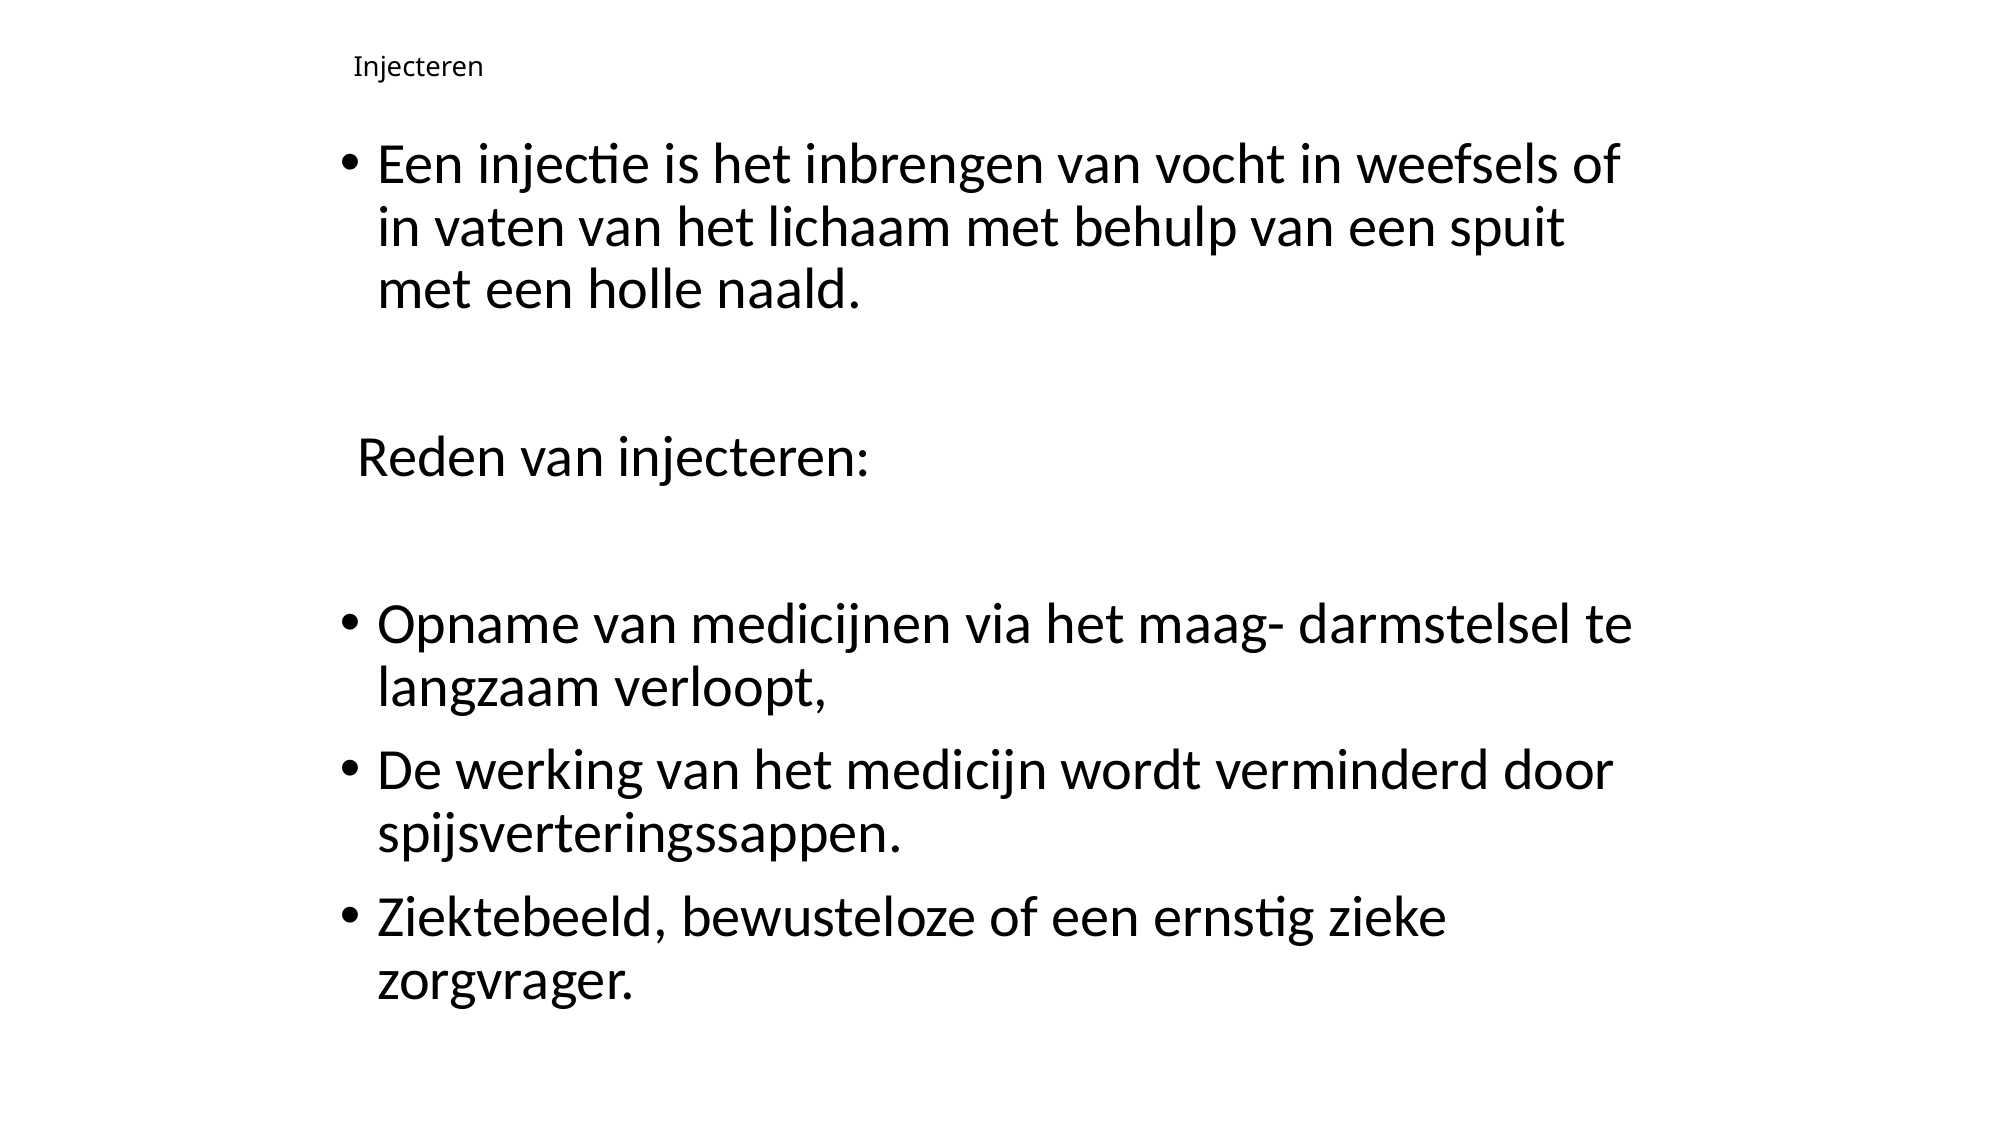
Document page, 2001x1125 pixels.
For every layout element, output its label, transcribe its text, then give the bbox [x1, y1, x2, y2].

title Injecteren [338, 45, 1675, 90]
list Een injectie is het inbrengen van vocht in weefsels of in vaten van het lichaam met behulp van een spuit met een holle naald. Reden van injecteren: Opname van medicijnen via het maag- darmstelsel te langzaam verloopt, De werking van het medicijn wordt verminderd door spijsverteringssappen. Ziektebeeld, bewusteloze of een ernstig zieke zorgvrager. [324, 125, 1675, 1094]
